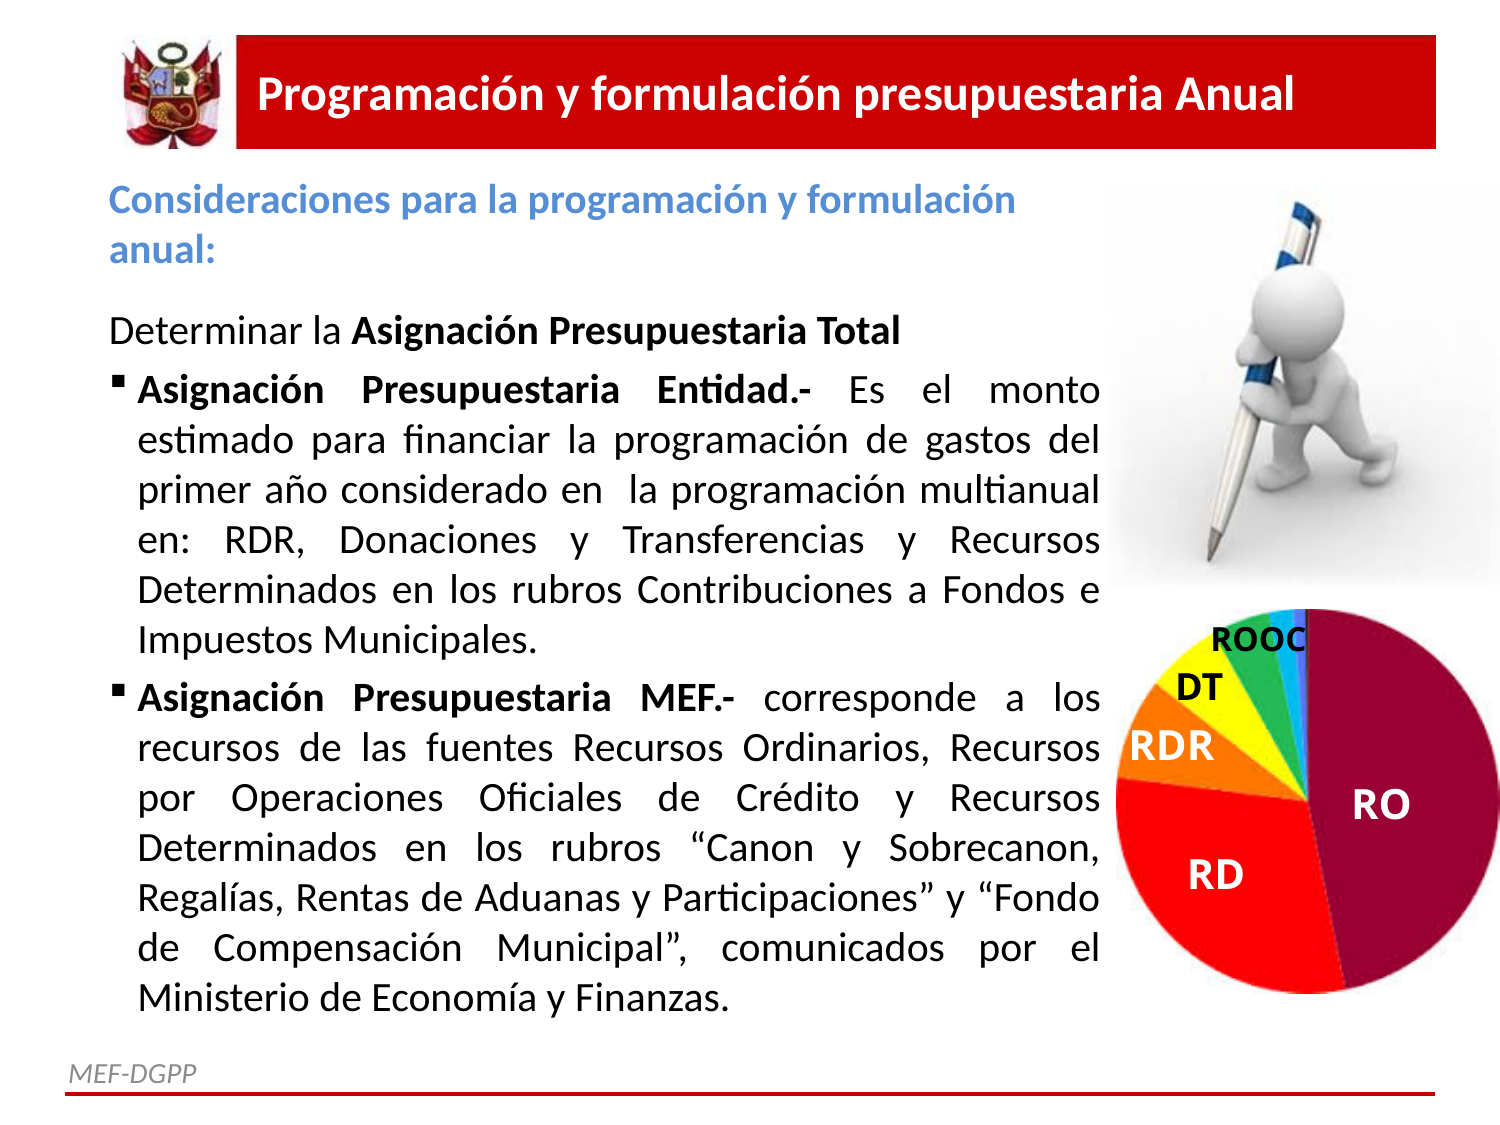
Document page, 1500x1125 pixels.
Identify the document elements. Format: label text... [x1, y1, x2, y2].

picture [1115, 609, 1500, 994]
picture [1106, 186, 1500, 586]
title Programación y formulación presupuestaria Anual [241, 42, 1454, 138]
list Consideraciones para la programación y formulación anual: Determinar la Asignación Presupuestaria Total Asignación Presupuestaria Entidad.- Es el monto estimado para financiar la programación de gastos del primer año considerado en la programación multianual en: RDR, Donaciones y Transferencias y Recursos Determinados en los rubros Contribuciones a Fondos e Impuestos Municipales. Asignación Presupuestaria MEF.- corresponde a los recursos de las fuentes Recursos Ordinarios, Recursos por Operaciones Oficiales de Crédito y Recursos Determinados en los rubros “Canon y Sobrecanon, Regalías, Rentas de Aduanas y Participaciones” y “Fondo de Compensación Municipal”, comunicados por el Ministerio de Economía y Finanzas. [93, 163, 1117, 1032]
footer MEF-DGPP [53, 1041, 892, 1102]
picture [112, 35, 1436, 149]
